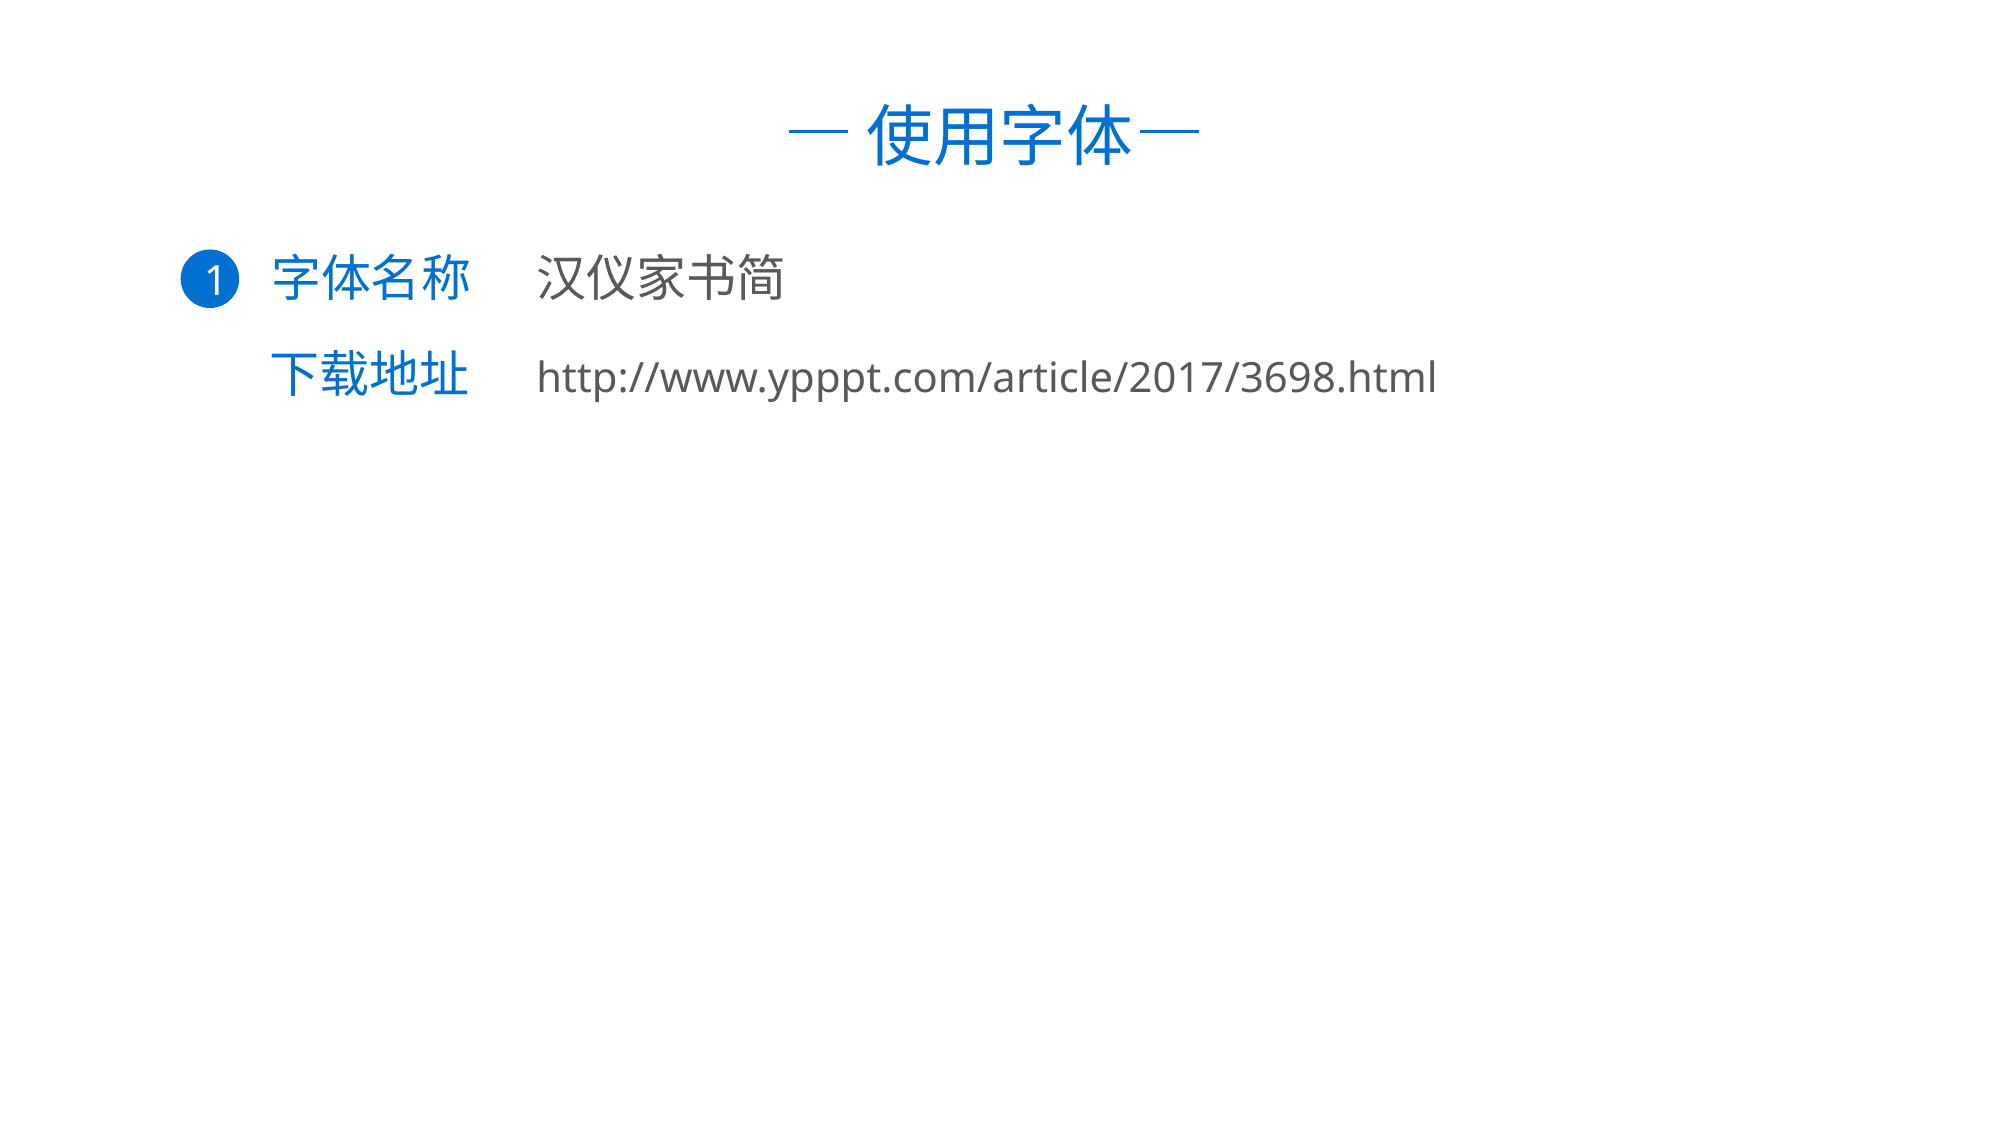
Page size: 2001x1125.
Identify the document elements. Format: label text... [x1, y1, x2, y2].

text_box 1 [179, 248, 241, 310]
text_box 字体名称 [256, 239, 522, 315]
text_box 使用字体 [830, 70, 1170, 182]
text_box 下载地址 [254, 334, 491, 410]
text_box 汉仪家书简 [521, 238, 831, 314]
text_box http://www.ypppt.com/article/2017/3698.html [521, 343, 1558, 409]
